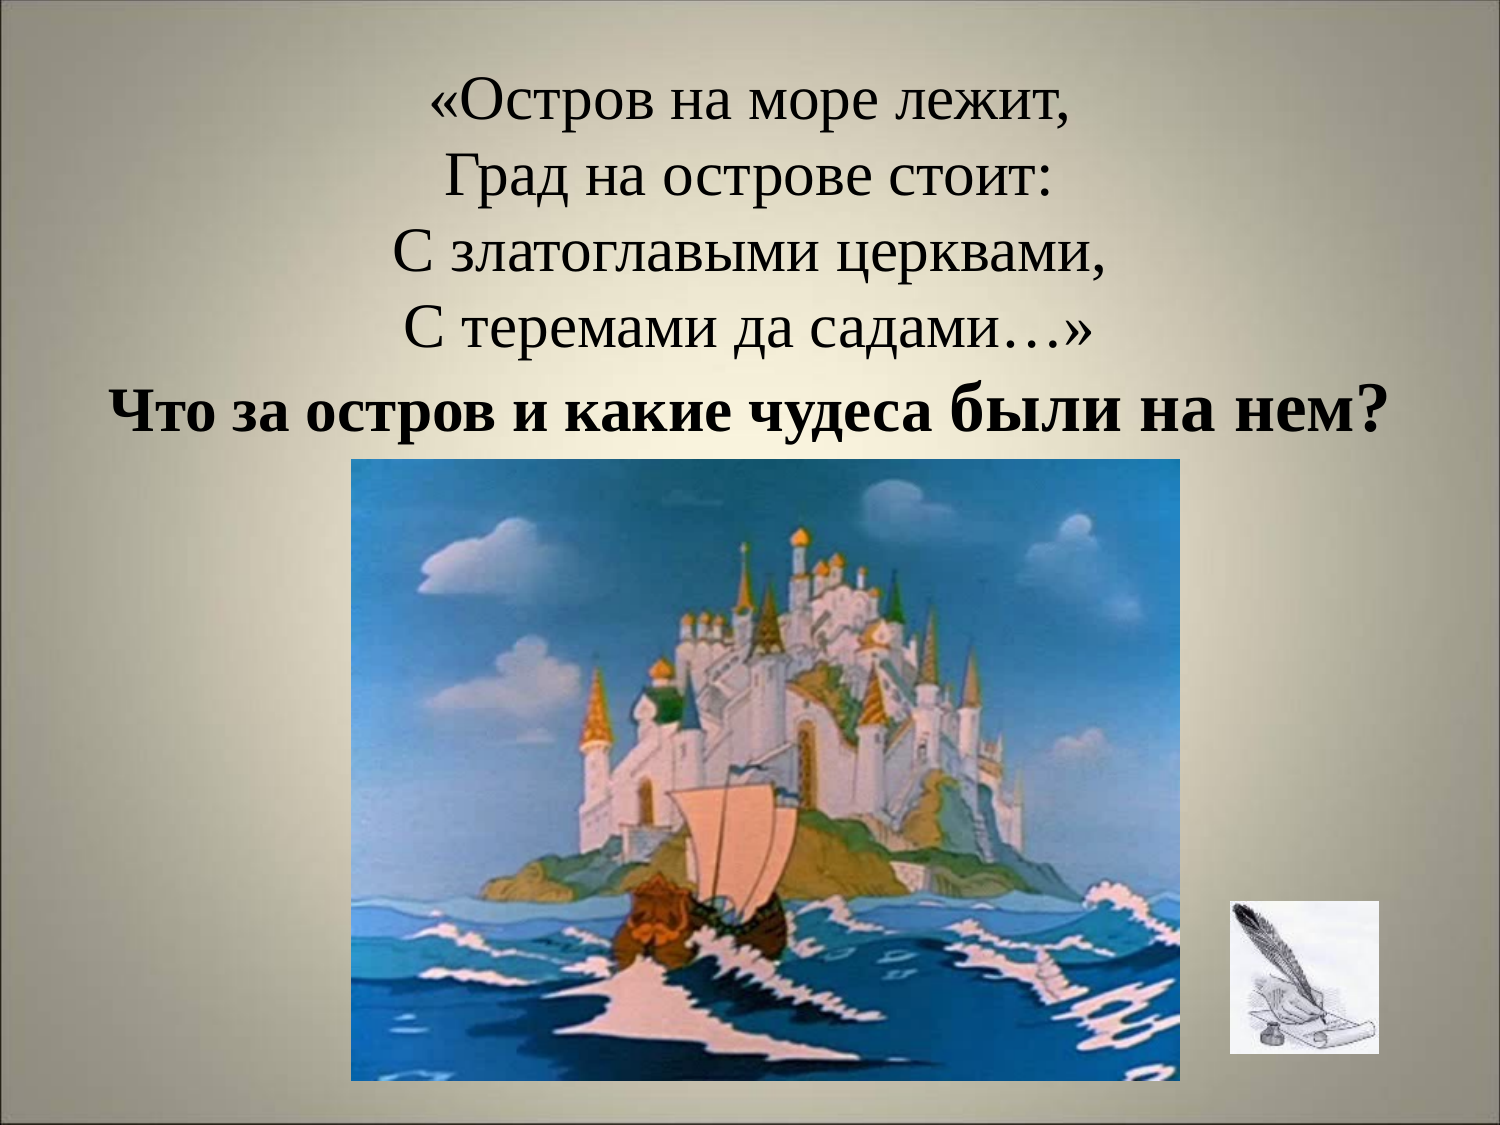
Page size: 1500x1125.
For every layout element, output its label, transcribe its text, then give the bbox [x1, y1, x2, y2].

picture [0, 0, 1500, 1125]
title «Остров на море лежит, Град на острове стоит: С златоглавыми церквами, С теремами да садами…» Что за остров и какие чудеса были на нем? [74, 44, 1426, 458]
